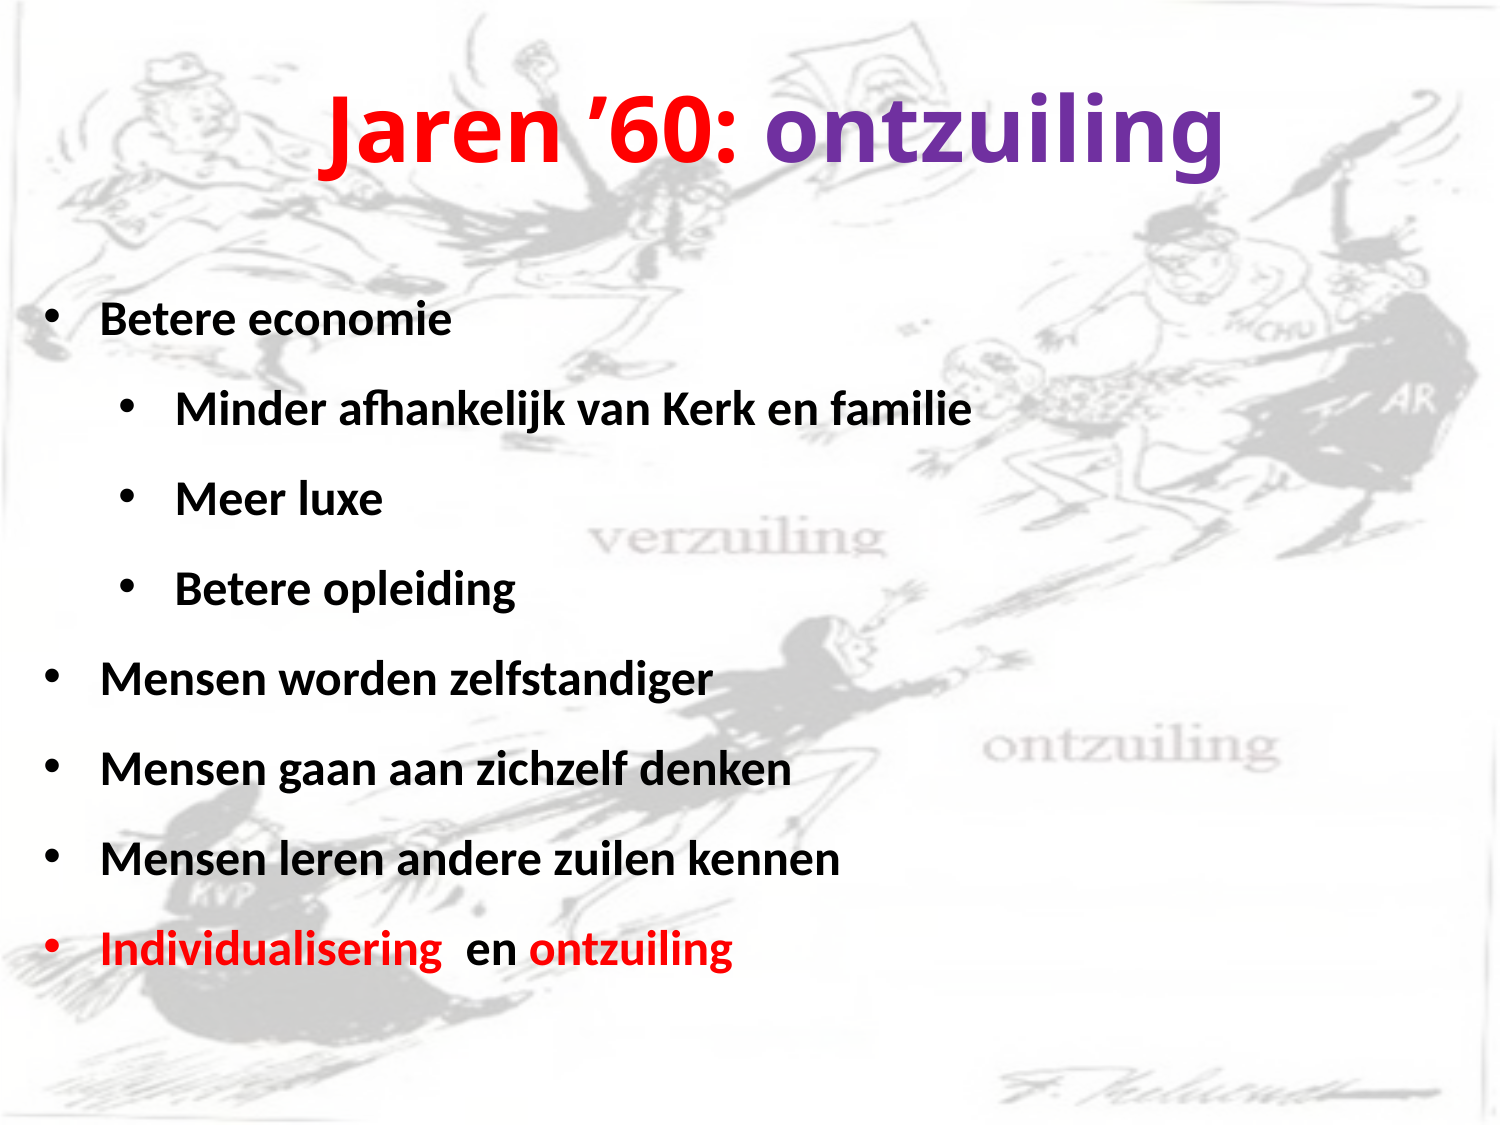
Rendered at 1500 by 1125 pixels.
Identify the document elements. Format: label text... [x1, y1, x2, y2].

title Jaren ’60: ontzuiling [71, 30, 1483, 221]
text_box Betere economie Minder afhankelijk van Kerk en familie Meer luxe Betere opleiding Mensen worden zelfstandiger Mensen gaan aan zichzelf denken Mensen leren andere zuilen kennen Individualisering en ontzuiling [28, 247, 1140, 983]
